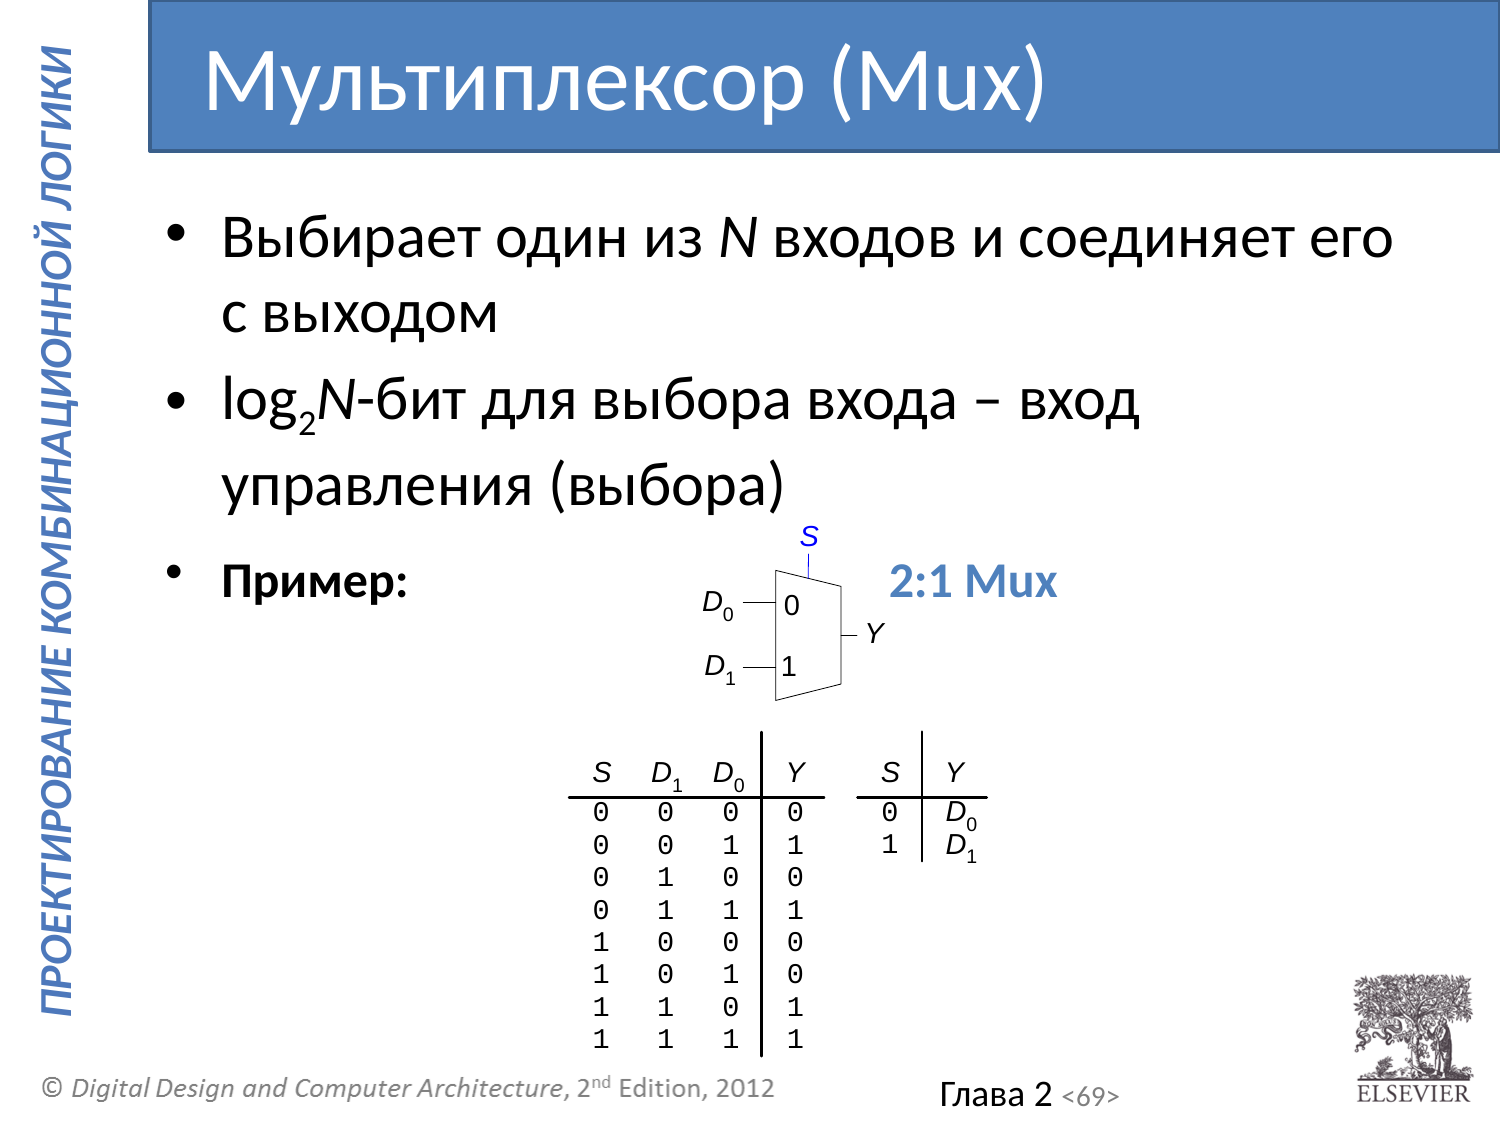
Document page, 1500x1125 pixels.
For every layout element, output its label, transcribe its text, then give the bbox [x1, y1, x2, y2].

picture [0, 0, 1500, 1125]
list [562, 512, 993, 1063]
list Выбирает один из N входов и соединяет его с выходом log2N-бит для выбора входа – вход управления (выбора) Пример: 2:1 Mux [150, 187, 1425, 1000]
text_box Мультиплексор (Mux) [187, 11, 1488, 136]
